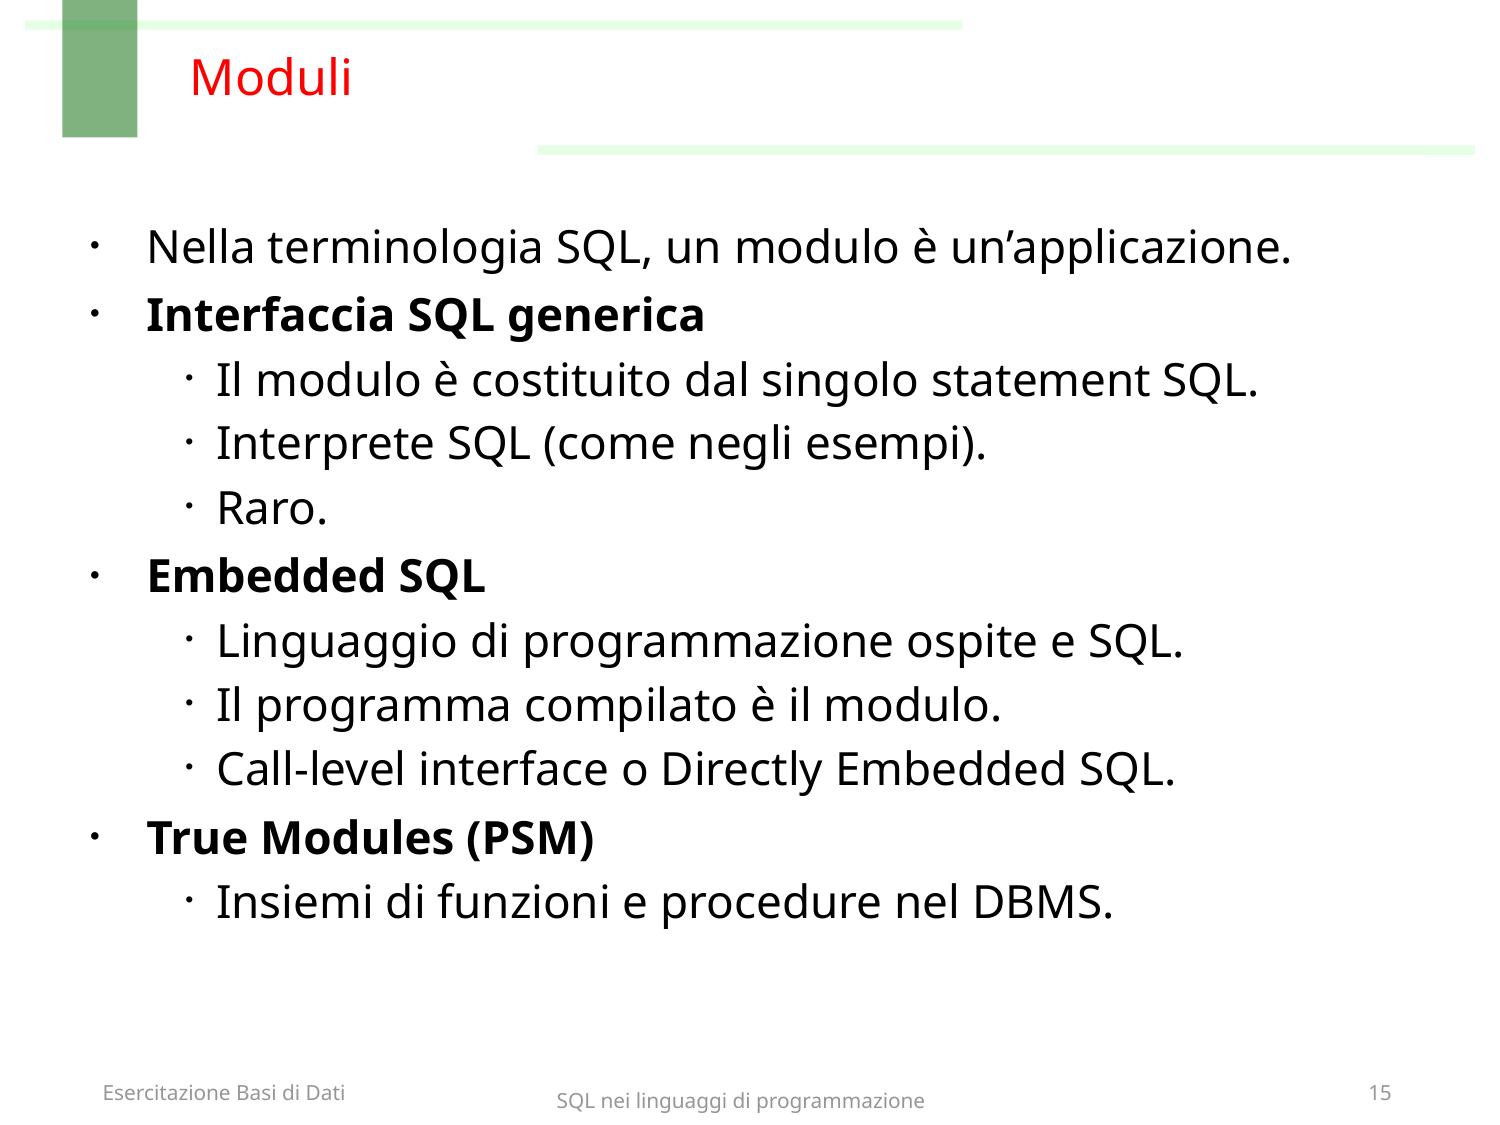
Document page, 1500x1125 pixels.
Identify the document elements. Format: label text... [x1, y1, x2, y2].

list Nella terminologia SQL, un modulo è un’applicazione. Interfaccia SQL generica Il modulo è costituito dal singolo statement SQL. Interprete SQL (come negli esempi). Raro. Embedded SQL Linguaggio di programmazione ospite e SQL. Il programma compilato è il modulo. Call-level interface o Directly Embedded SQL. True Modules (PSM) Insiemi di funzioni e procedure nel DBMS. [75, 209, 1425, 1024]
footer SQL nei linguaggi di programmazione [425, 1082, 1057, 1120]
title Moduli [174, 24, 1425, 125]
